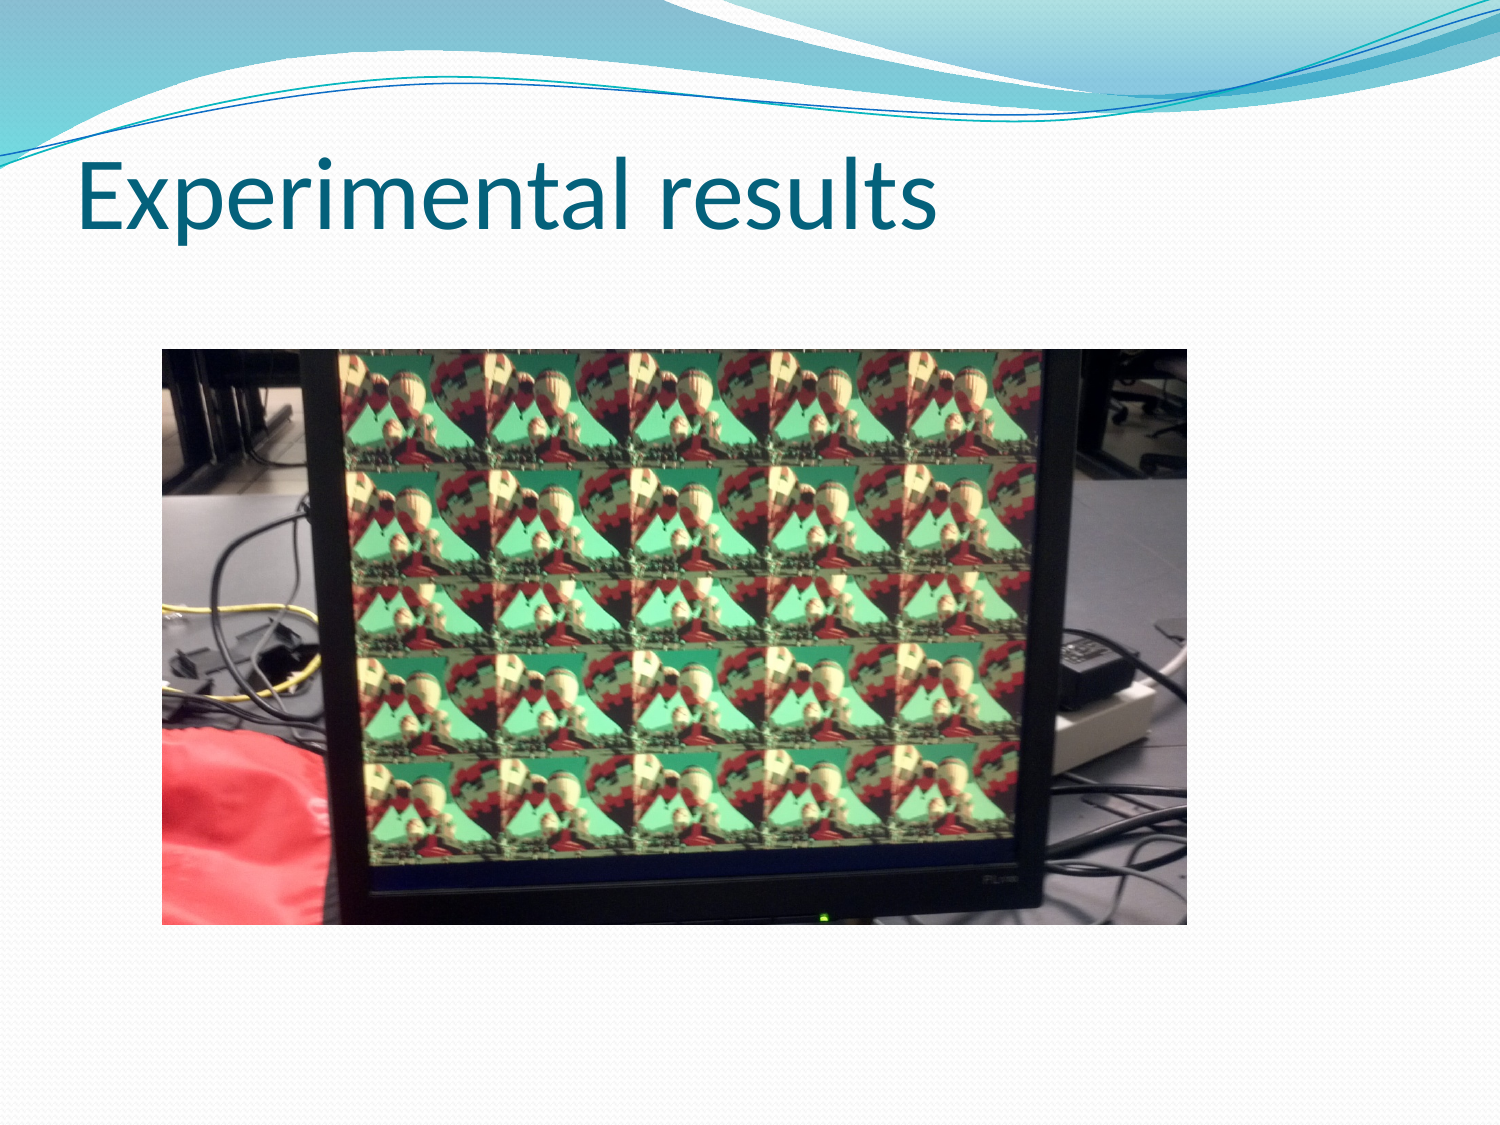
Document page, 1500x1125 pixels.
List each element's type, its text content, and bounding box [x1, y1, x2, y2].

picture [162, 349, 1187, 926]
title Experimental results [75, 62, 1425, 250]
